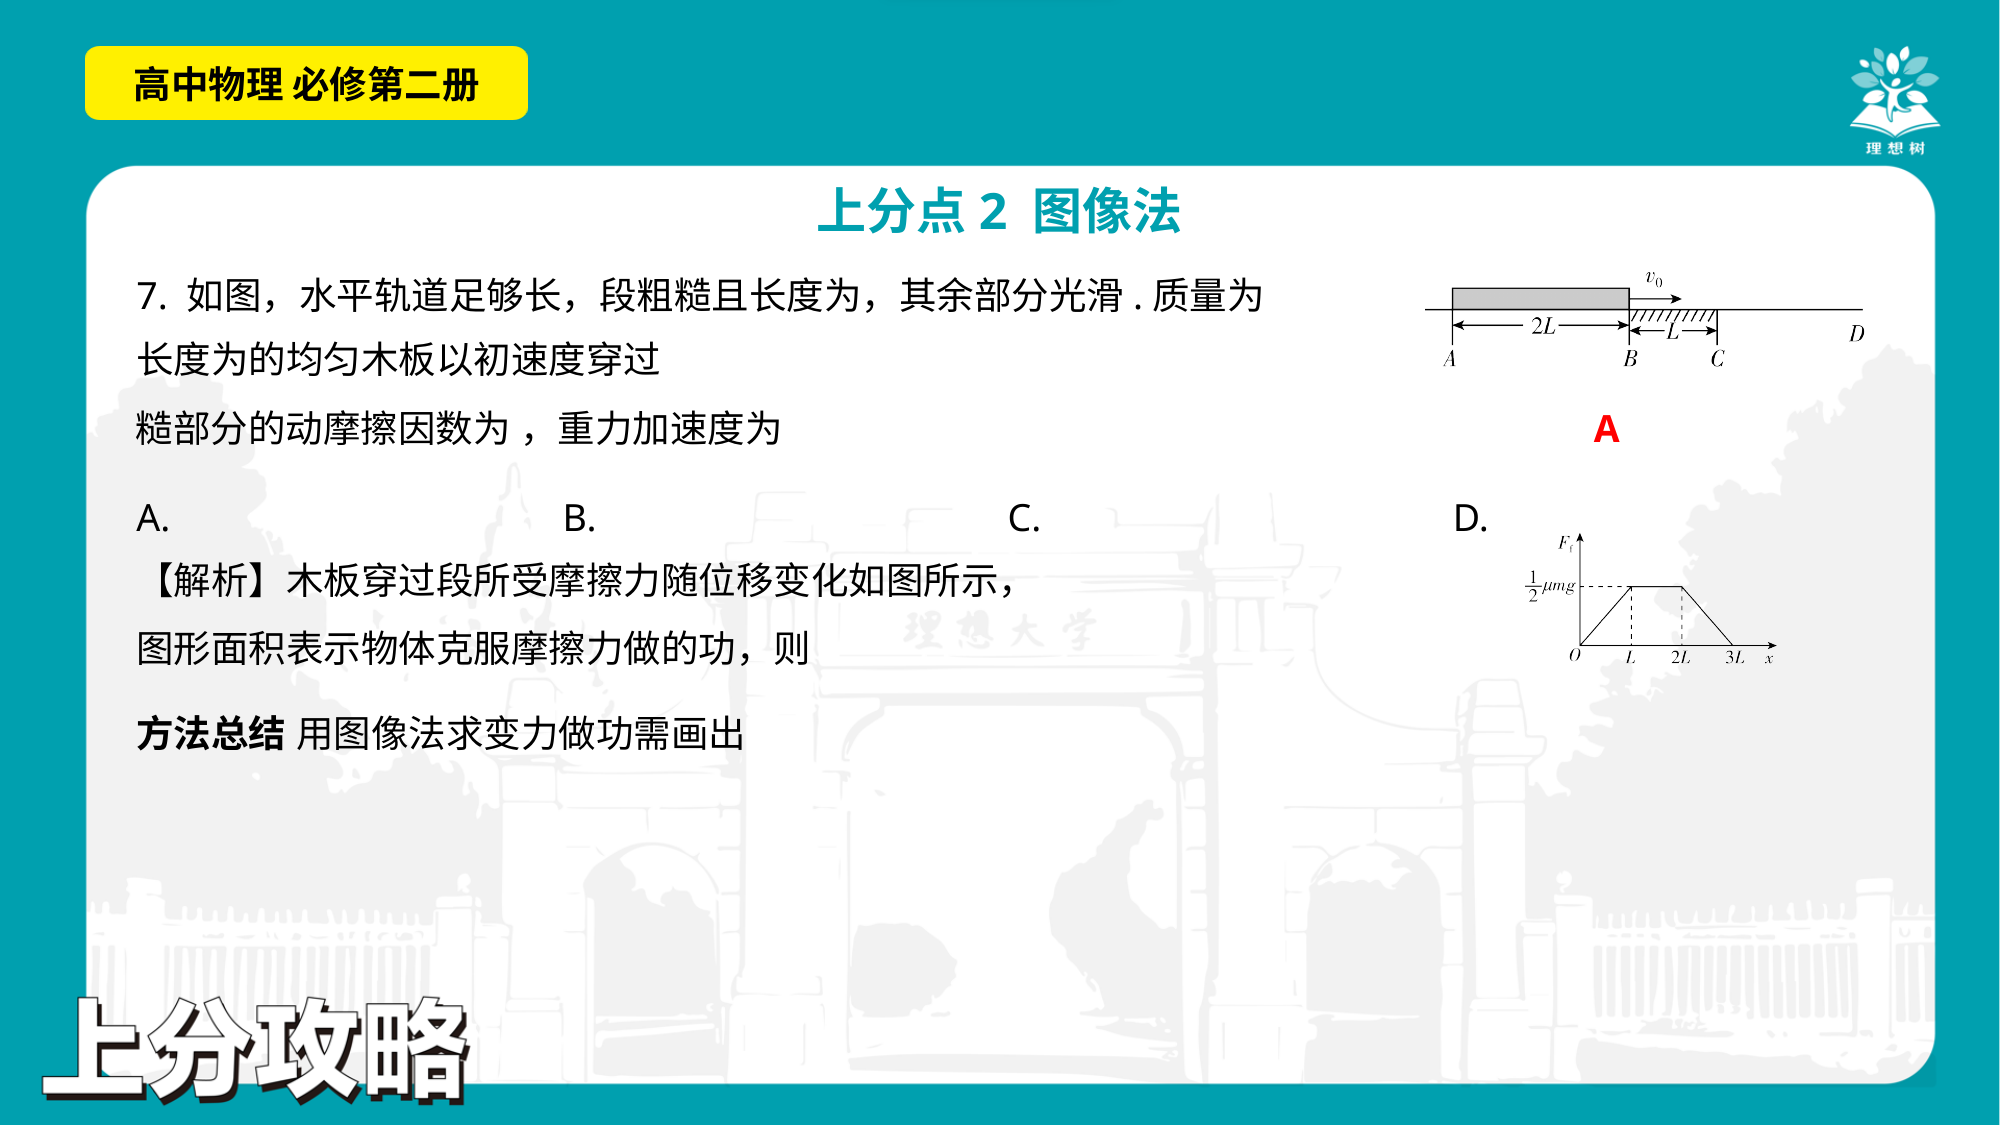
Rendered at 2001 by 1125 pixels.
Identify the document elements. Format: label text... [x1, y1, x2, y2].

text_box A [1579, 382, 1635, 443]
picture [0, 0, 2000, 1125]
